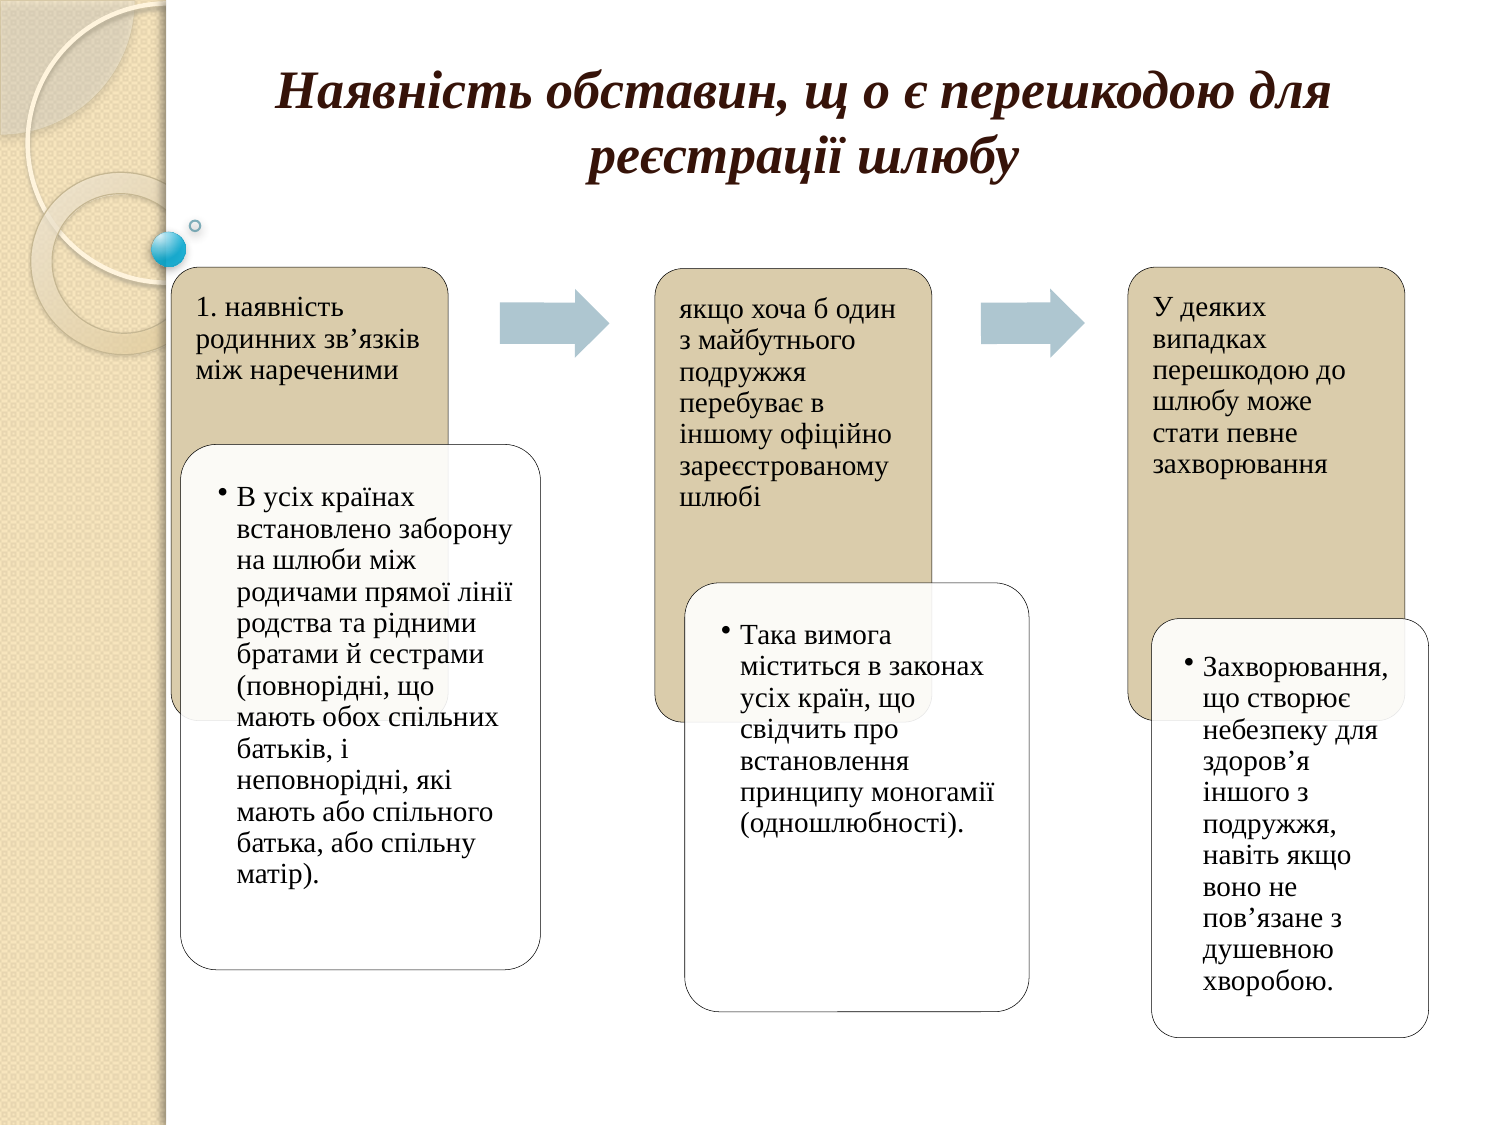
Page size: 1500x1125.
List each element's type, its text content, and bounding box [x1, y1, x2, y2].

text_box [159, 228, 1459, 1048]
subtitle Наявність обставин, щ о є перешкодою для реєстрації шлюбу [194, 54, 1410, 220]
